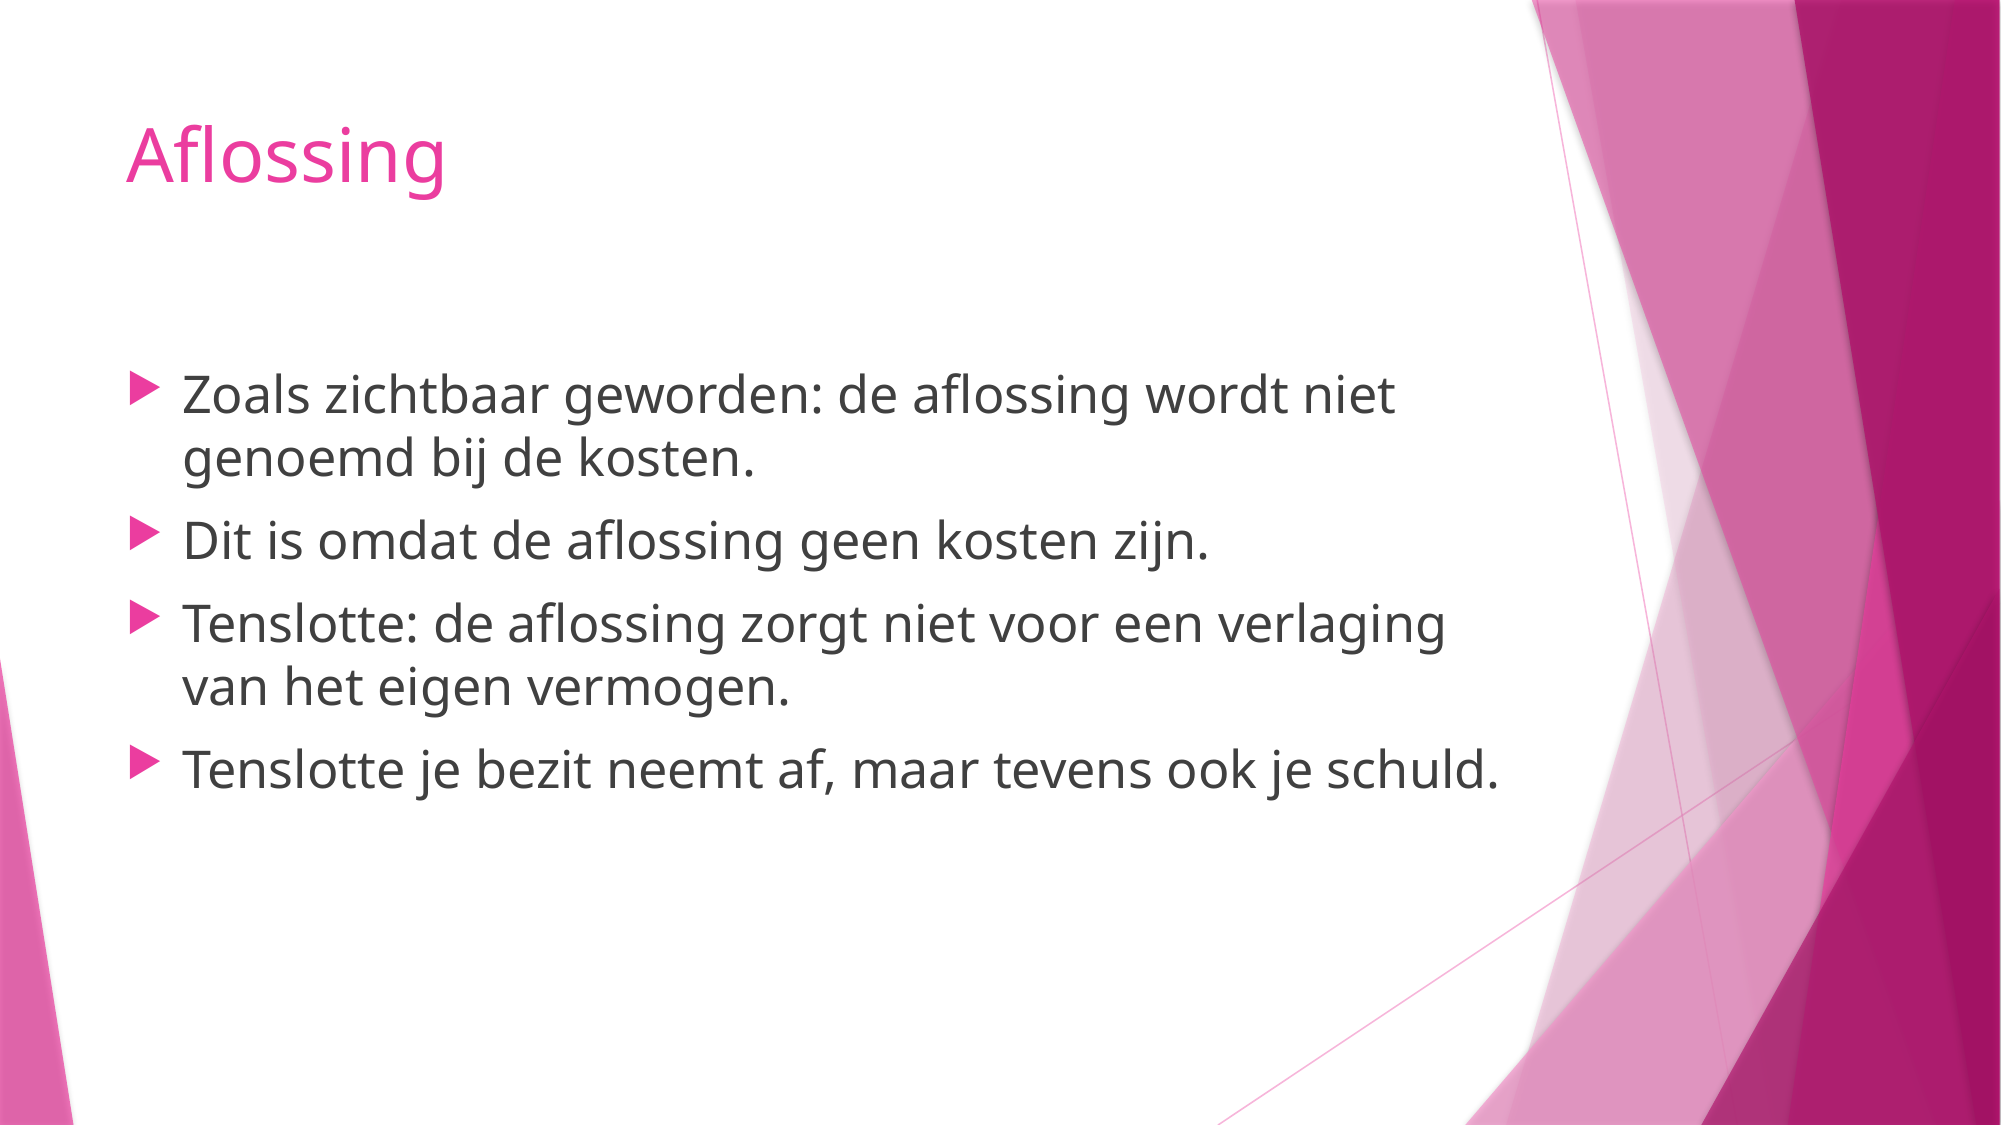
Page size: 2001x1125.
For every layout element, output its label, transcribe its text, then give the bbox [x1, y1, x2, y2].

list Zoals zichtbaar geworden: de aflossing wordt niet genoemd bij de kosten. Dit is omdat de aflossing geen kosten zijn. Tenslotte: de aflossing zorgt niet voor een verlaging van het eigen vermogen. Tenslotte je bezit neemt af, maar tevens ook je schuld. [111, 354, 1522, 992]
title Aflossing [111, 99, 1522, 317]
